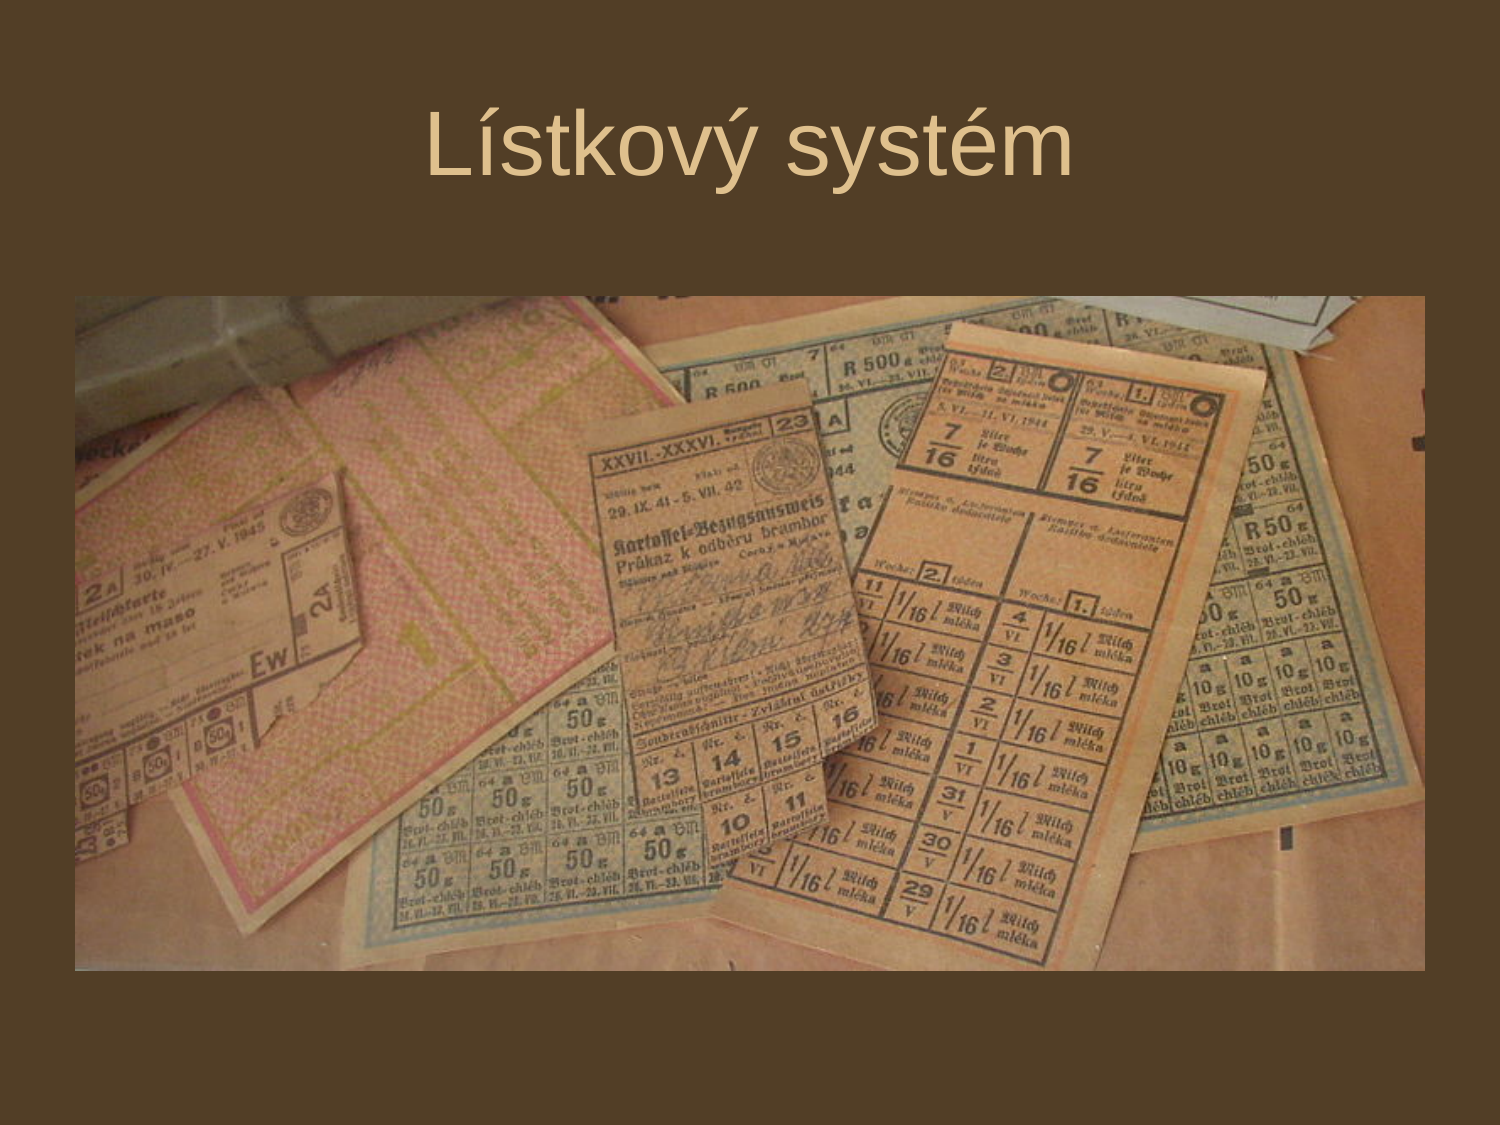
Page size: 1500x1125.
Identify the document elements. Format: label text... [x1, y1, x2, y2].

title Lístkový systém [75, 45, 1425, 233]
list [74, 296, 1426, 971]
